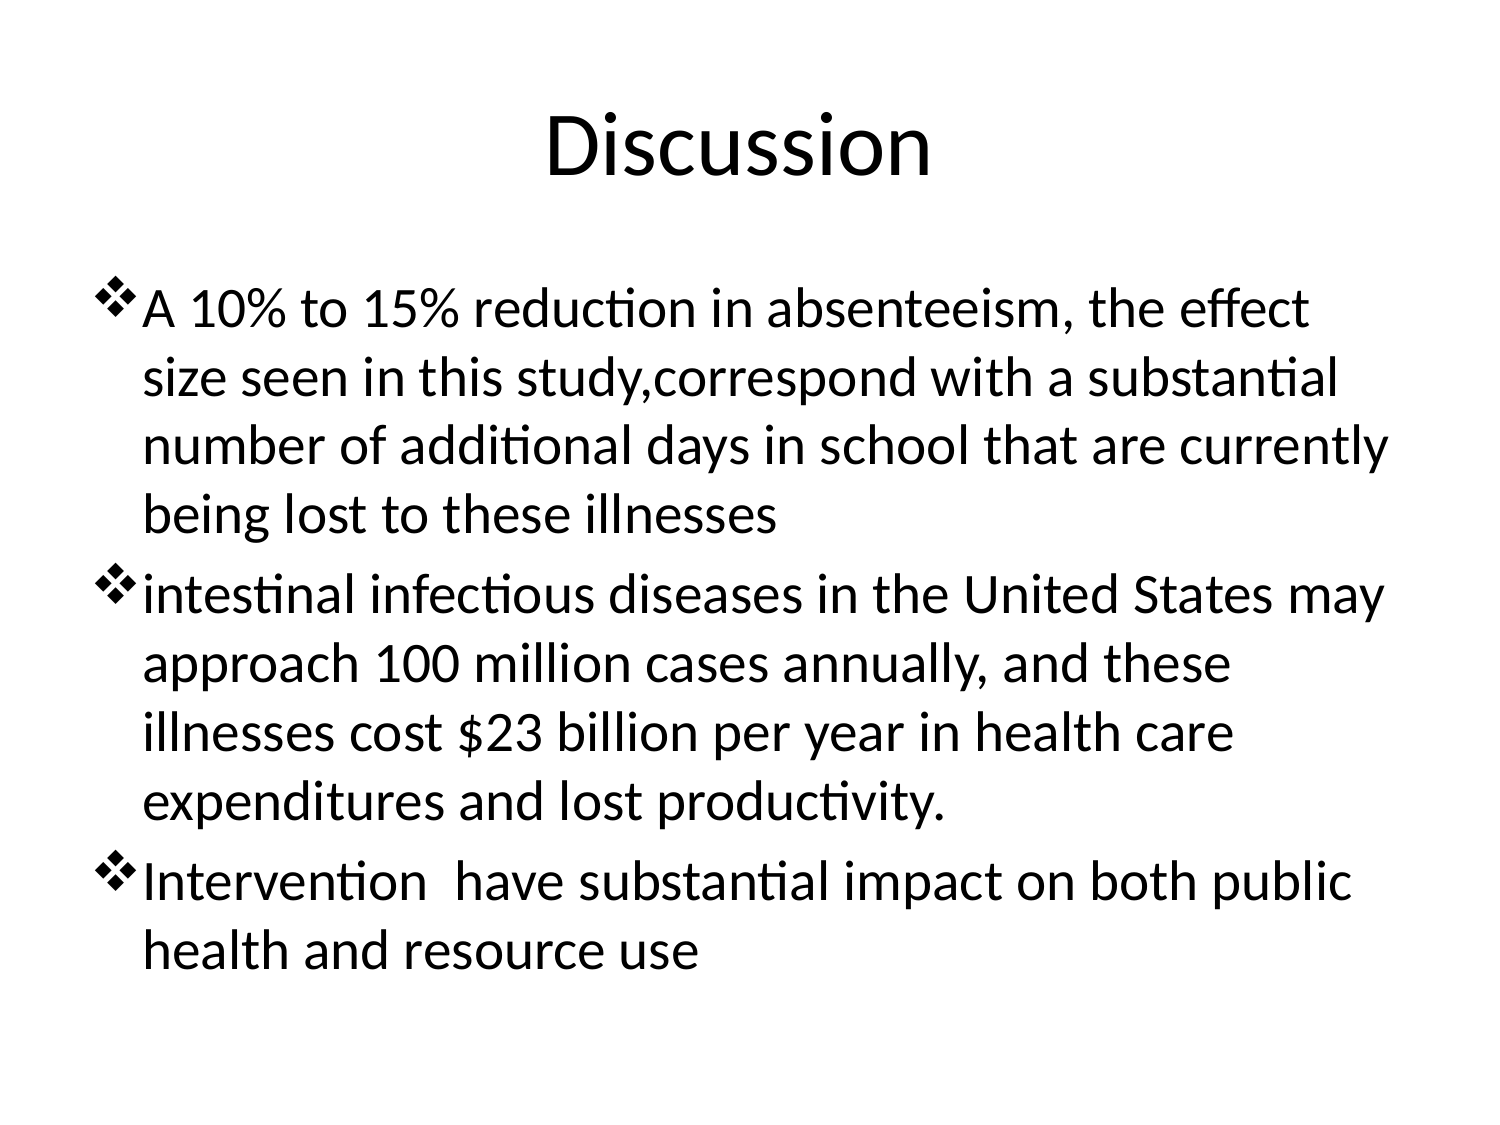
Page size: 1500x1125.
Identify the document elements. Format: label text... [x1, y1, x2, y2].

title Discussion [75, 45, 1425, 233]
list A 10% to 15% reduction in absenteeism, the effect size seen in this study,correspond with a substantial number of additional days in school that are currently being lost to these illnesses intestinal infectious diseases in the United States may approach 100 million cases annually, and these illnesses cost $23 billion per year in health care expenditures and lost productivity. Intervention have substantial impact on both public health and resource use [75, 262, 1425, 1005]
